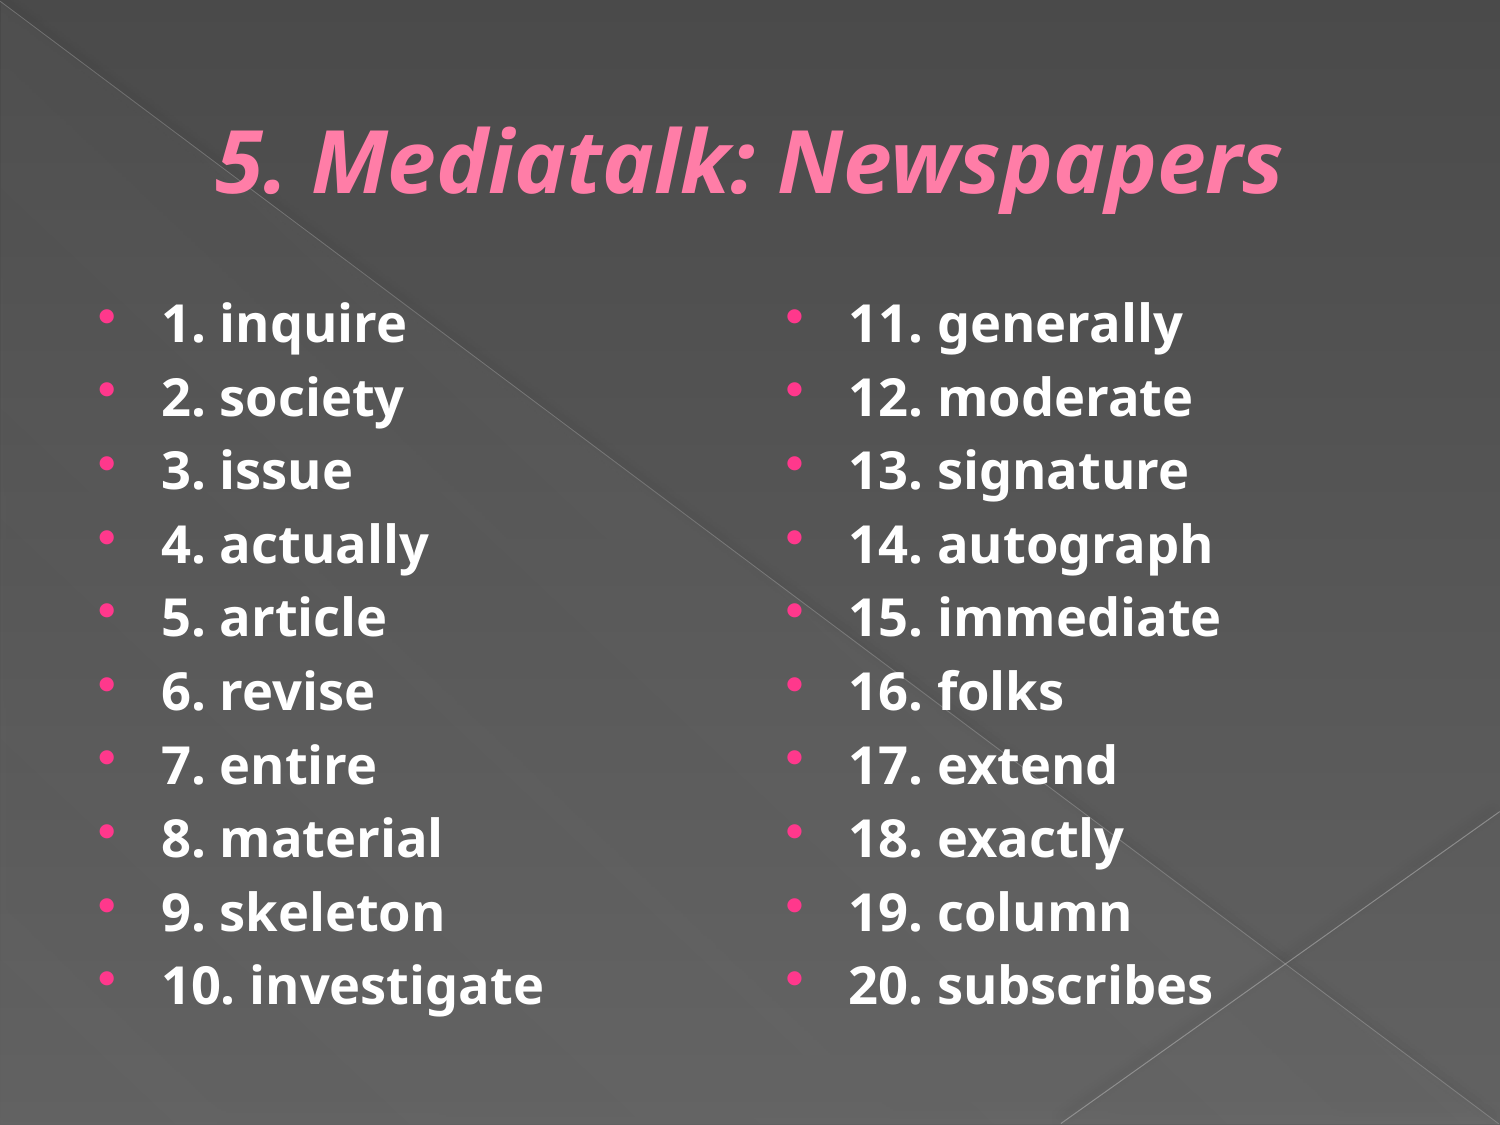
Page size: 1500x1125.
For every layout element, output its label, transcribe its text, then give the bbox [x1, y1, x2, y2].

list 11. generally 12. moderate 13. signature 14. autograph 15. immediate 16. folks 17. extend 18. exactly 19. column 20. subscribes [762, 282, 1425, 1025]
list 1. inquire 2. society 3. issue 4. actually 5. article 6. revise 7. entire 8. material 9. skeleton 10. investigate [75, 282, 738, 1025]
title 5. Mediatalk: Newspapers [75, 43, 1425, 274]
